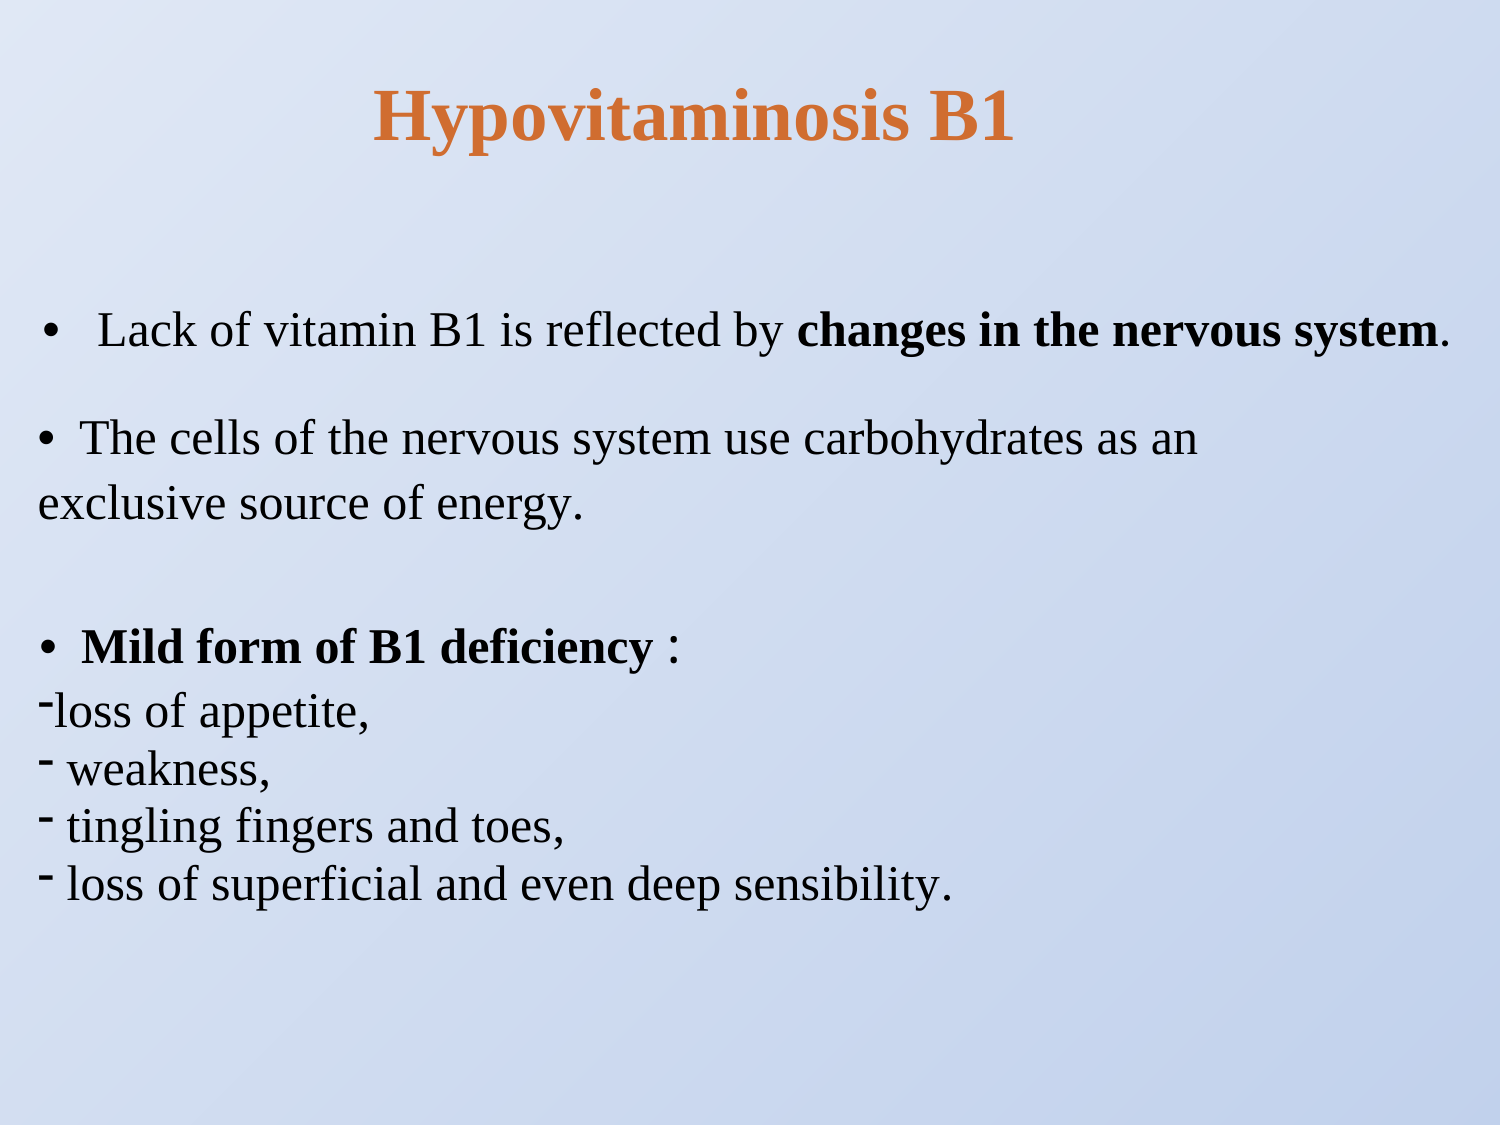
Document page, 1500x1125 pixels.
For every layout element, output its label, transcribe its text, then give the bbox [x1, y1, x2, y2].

text_box • Mild form of B1 deficiency : [39, 615, 682, 680]
text_box Hypovitaminosis B1 [314, 49, 1018, 261]
text_box • The cells of the nervous system use carbohydrates as an exclusive source of energy. [37, 399, 1398, 594]
text_box • Lack of vitamin B1 is reflected by changes in the nervous system. [42, 302, 1463, 411]
text_box loss of appetite, weakness, tingling fingers and toes, loss of superficial and even deep sensibility. [37, 680, 1373, 969]
